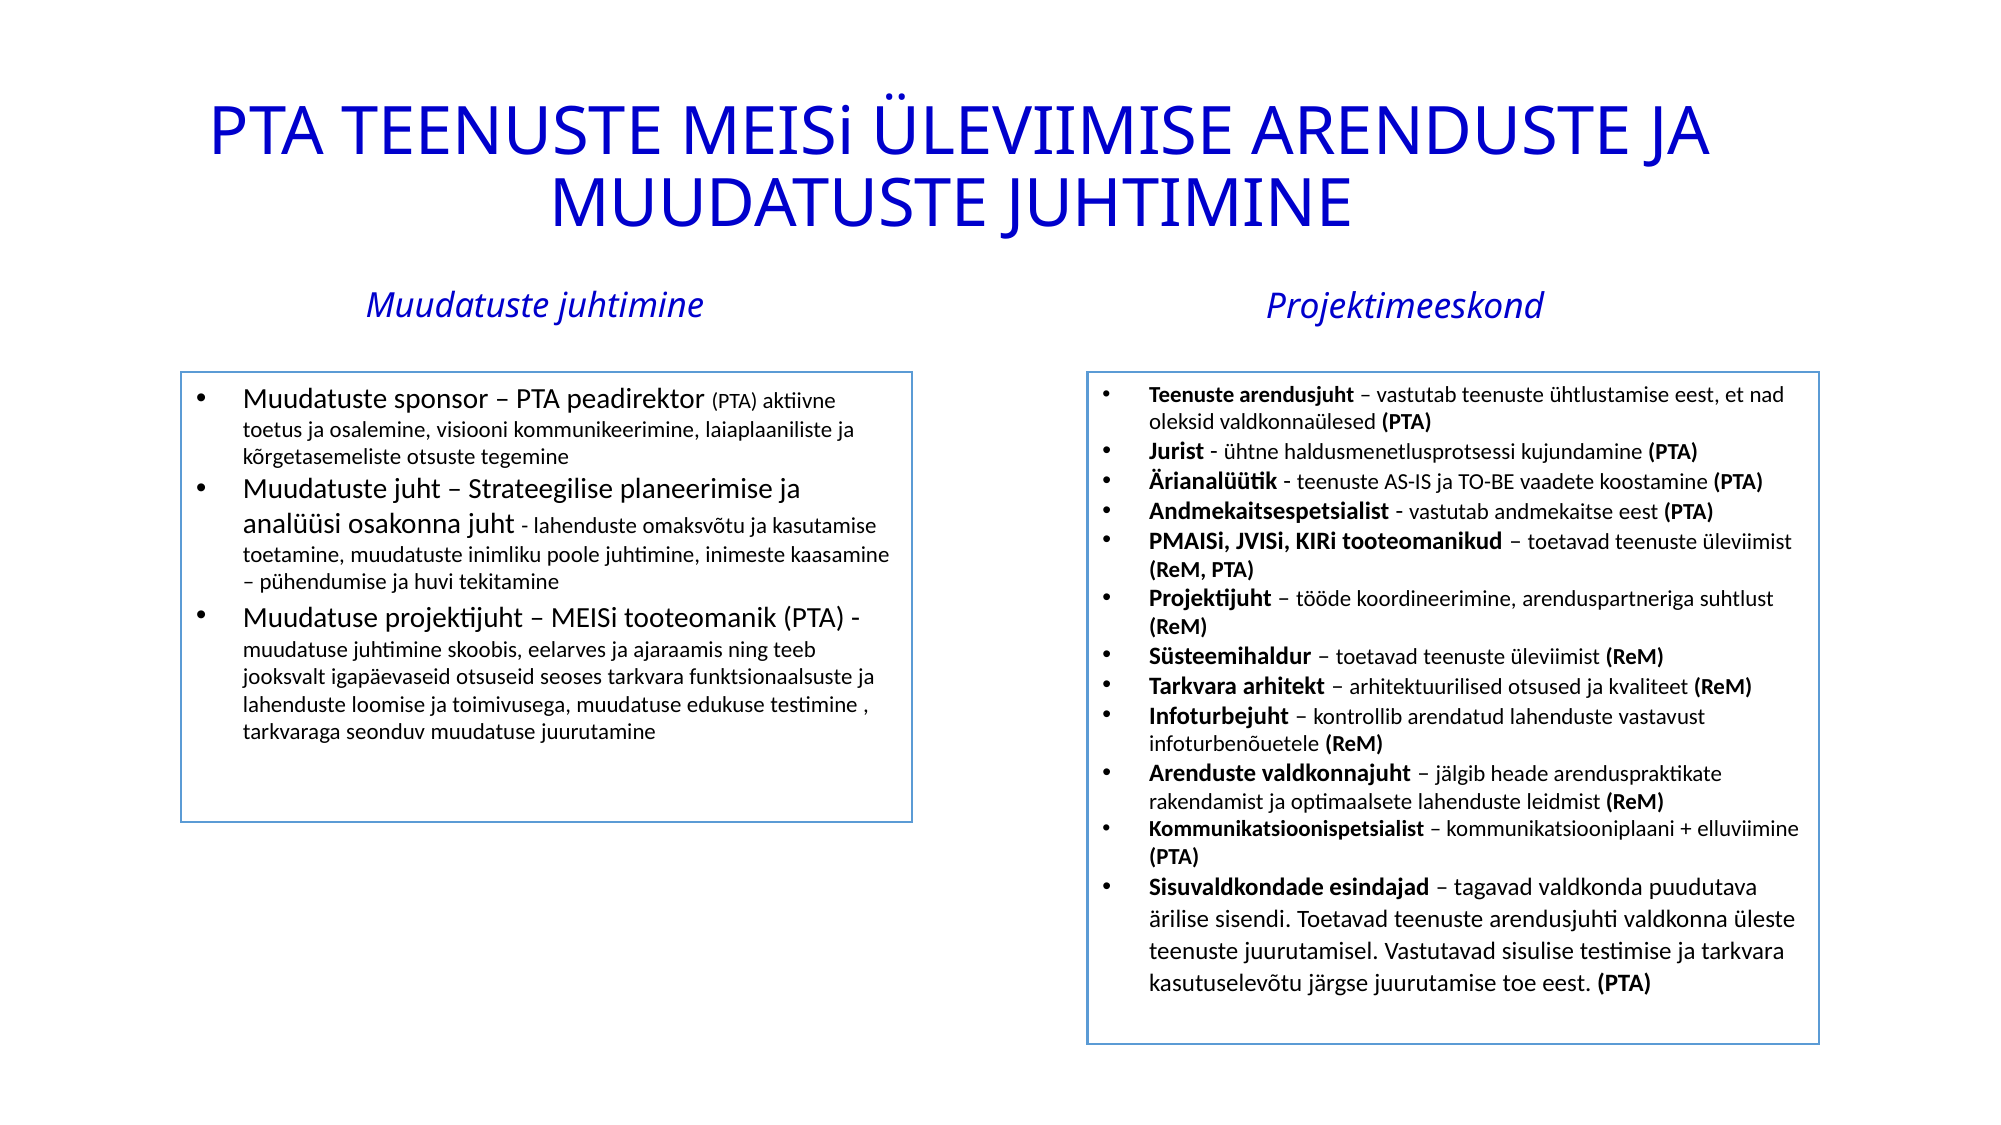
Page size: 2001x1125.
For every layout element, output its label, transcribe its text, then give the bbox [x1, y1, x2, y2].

text_box Teenuste arendusjuht – vastutab teenuste ühtlustamise eest, et nad oleksid valdkonnaülesed (PTA) Jurist - ühtne haldusmenetlusprotsessi kujundamine (PTA) Ärianalüütik - teenuste AS-IS ja TO-BE vaadete koostamine (PTA) Andmekaitsespetsialist - vastutab andmekaitse eest (PTA) PMAISi, JVISi, KIRi tooteomanikud – toetavad teenuste üleviimist (ReM, PTA) Projektijuht – tööde koordineerimine, arenduspartneriga suhtlust (ReM) Süsteemihaldur – toetavad teenuste üleviimist (ReM) Tarkvara arhitekt – arhitektuurilised otsused ja kvaliteet (ReM) Infoturbejuht – kontrollib arendatud lahenduste vastavust infoturbenõuetele (ReM) Arenduste valdkonnajuht – jälgib heade arenduspraktikate rakendamist ja optimaalsete lahenduste leidmist (ReM) Kommunikatsioonispetsialist – kommunikatsiooniplaani + elluviimine (PTA) Sisuvaldkondade esindajad – tagavad valdkonda puudutava ärilise sisendi. Toetavad teenuste arendusjuhti valdkonna üleste teenuste juurutamisel. Vastutavad sisulise testimise ja tarkvara kasutuselevõtu järgse juurutamise toe eest. (PTA) [1086, 371, 1820, 1045]
text_box Projektimeeskond [1250, 280, 1687, 361]
text_box Muudatuste sponsor – PTA peadirektor (PTA) aktiivne toetus ja osalemine, visiooni kommunikeerimine, laiaplaaniliste ja kõrgetasemeliste otsuste tegemine Muudatuste juht – Strateegilise planeerimise ja analüüsi osakonna juht - lahenduste omaksvõtu ja kasutamise toetamine, muudatuste inimliku poole juhtimine, inimeste kaasamine – pühendumise ja huvi tekitamine Muudatuse projektijuht – MEISi tooteomanik (PTA) - muudatuse juhtimine skoobis, eelarves ja ajaraamis ning teeb jooksvalt igapäevaseid otsuseid seoses tarkvara funktsionaalsuste ja lahenduste loomise ja toimivusega, muudatuse edukuse testimine , tarkvaraga seonduv muudatuse juurutamine [180, 371, 913, 823]
text_box Muudatuste juhtimine [350, 280, 743, 341]
title PTA TEENUSTE MEISi ÜLEVIIMISE ARENDUSTE JA MUUDATUSTE JUHTIMINE [43, 29, 1877, 250]
